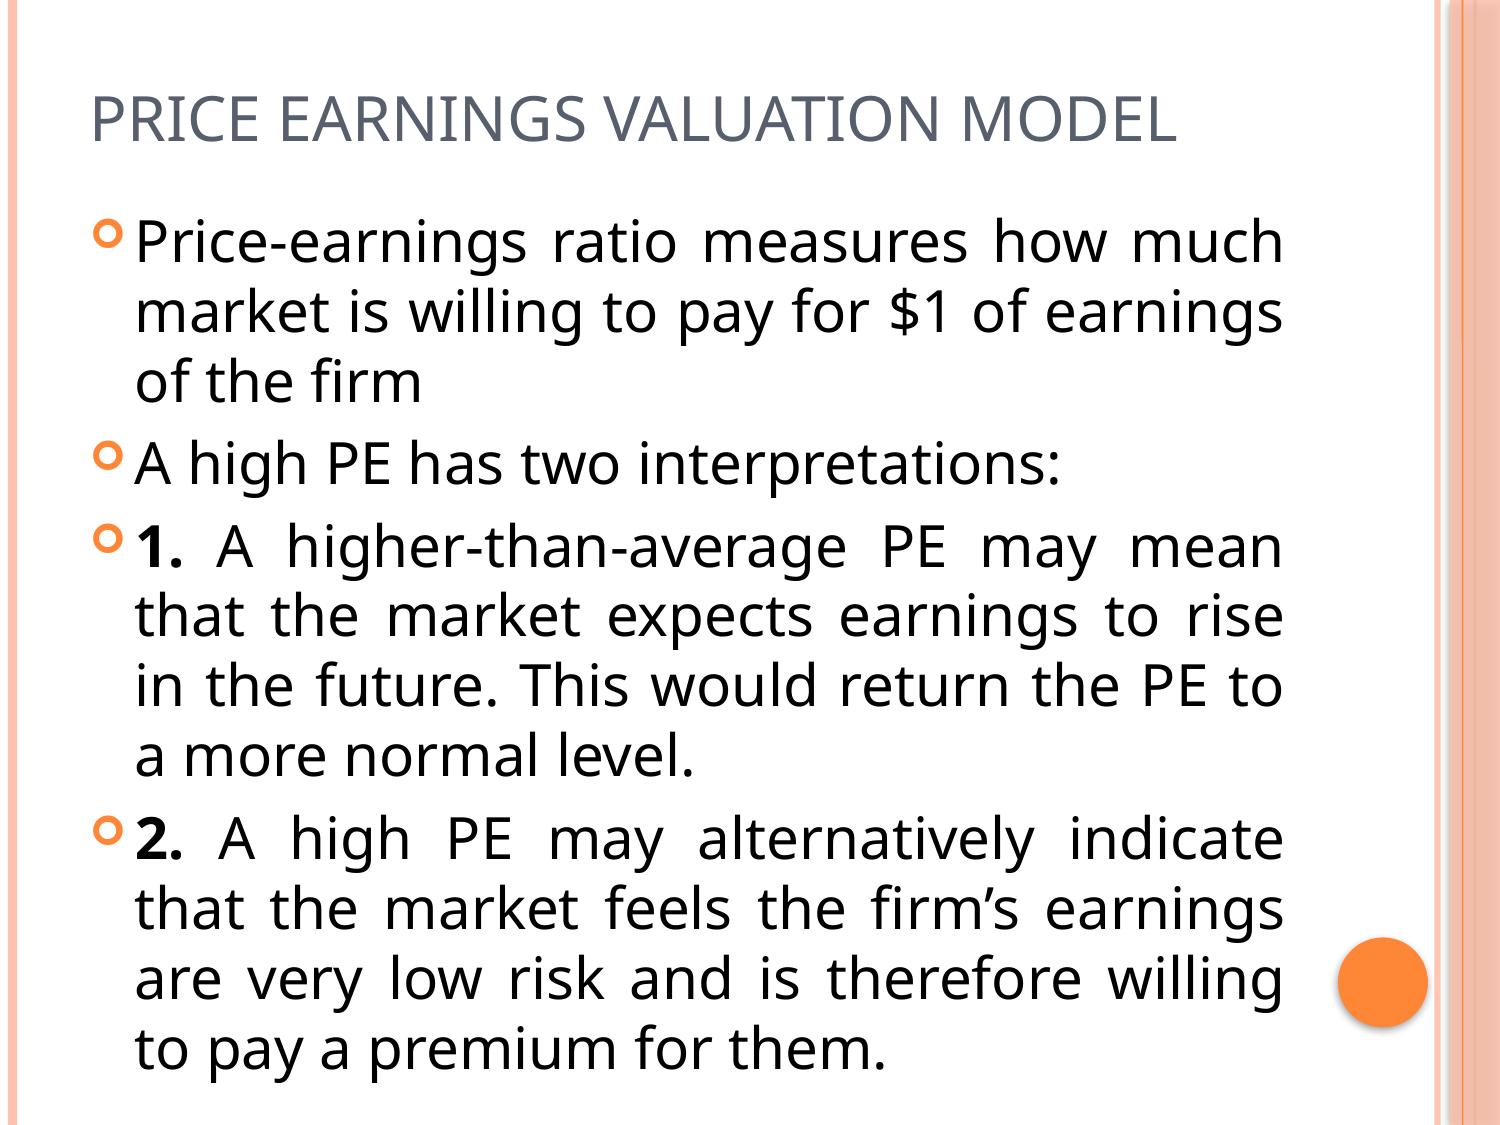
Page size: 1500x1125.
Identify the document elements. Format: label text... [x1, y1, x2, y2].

title Price earnings valuation model [75, 45, 1300, 161]
list Price-earnings ratio measures how much market is willing to pay for $1 of earnings of the firm A high PE has two interpretations: 1. A higher-than-average PE may mean that the market expects earnings to rise in the future. This would return the PE to a more normal level. 2. A high PE may alternatively indicate that the market feels the firm’s earnings are very low risk and is therefore willing to pay a premium for them. [75, 196, 1300, 1106]
